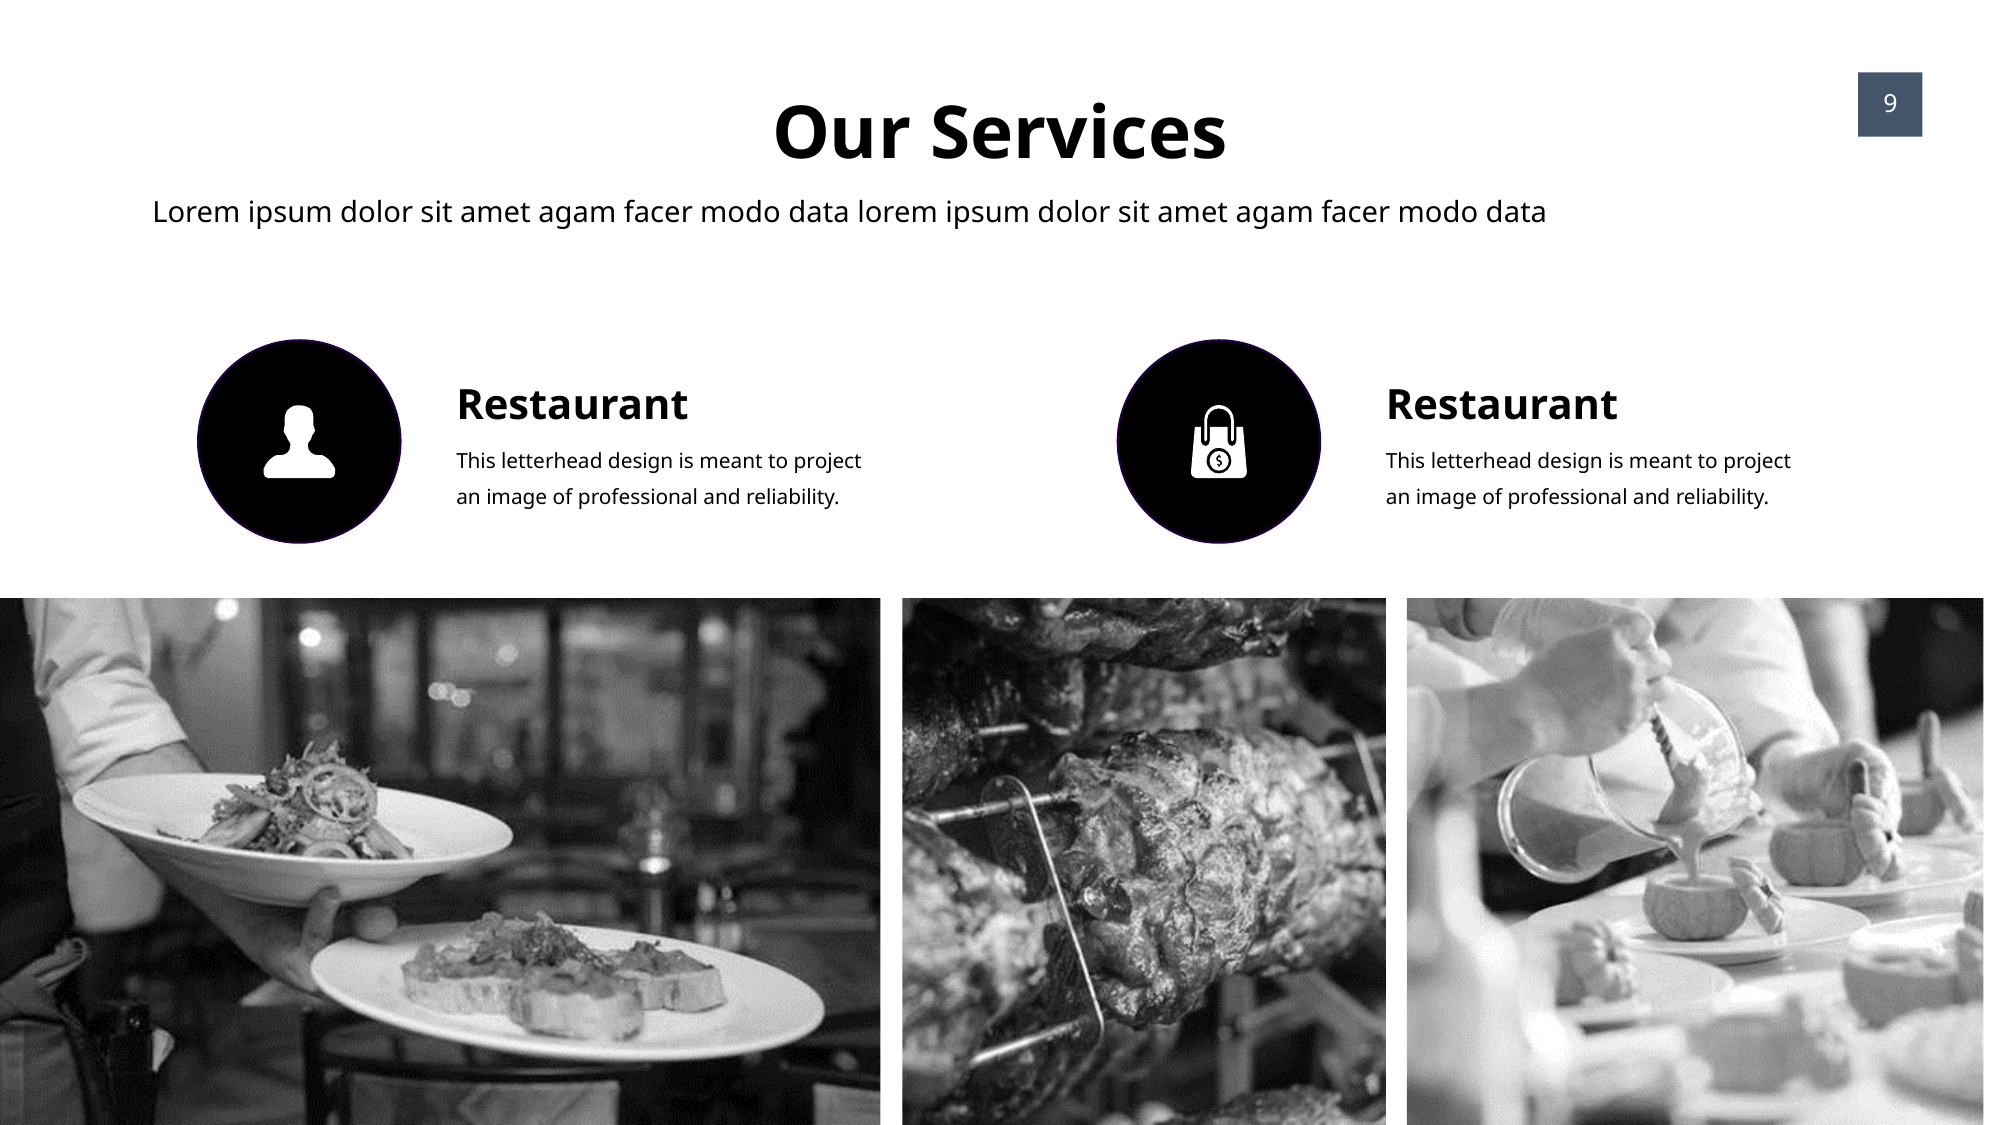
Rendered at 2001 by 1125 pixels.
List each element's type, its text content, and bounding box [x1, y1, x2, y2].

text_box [198, 340, 1802, 543]
picture [902, 598, 1386, 1125]
subtitle Lorem ipsum dolor sit amet agam facer modo data lorem ipsum dolor sit amet agam facer modo data [137, 186, 1863, 227]
title Our Services [137, 78, 1863, 186]
slide_number 9 [1863, 78, 1927, 130]
picture [0, 598, 881, 1125]
picture [1406, 598, 1984, 1125]
